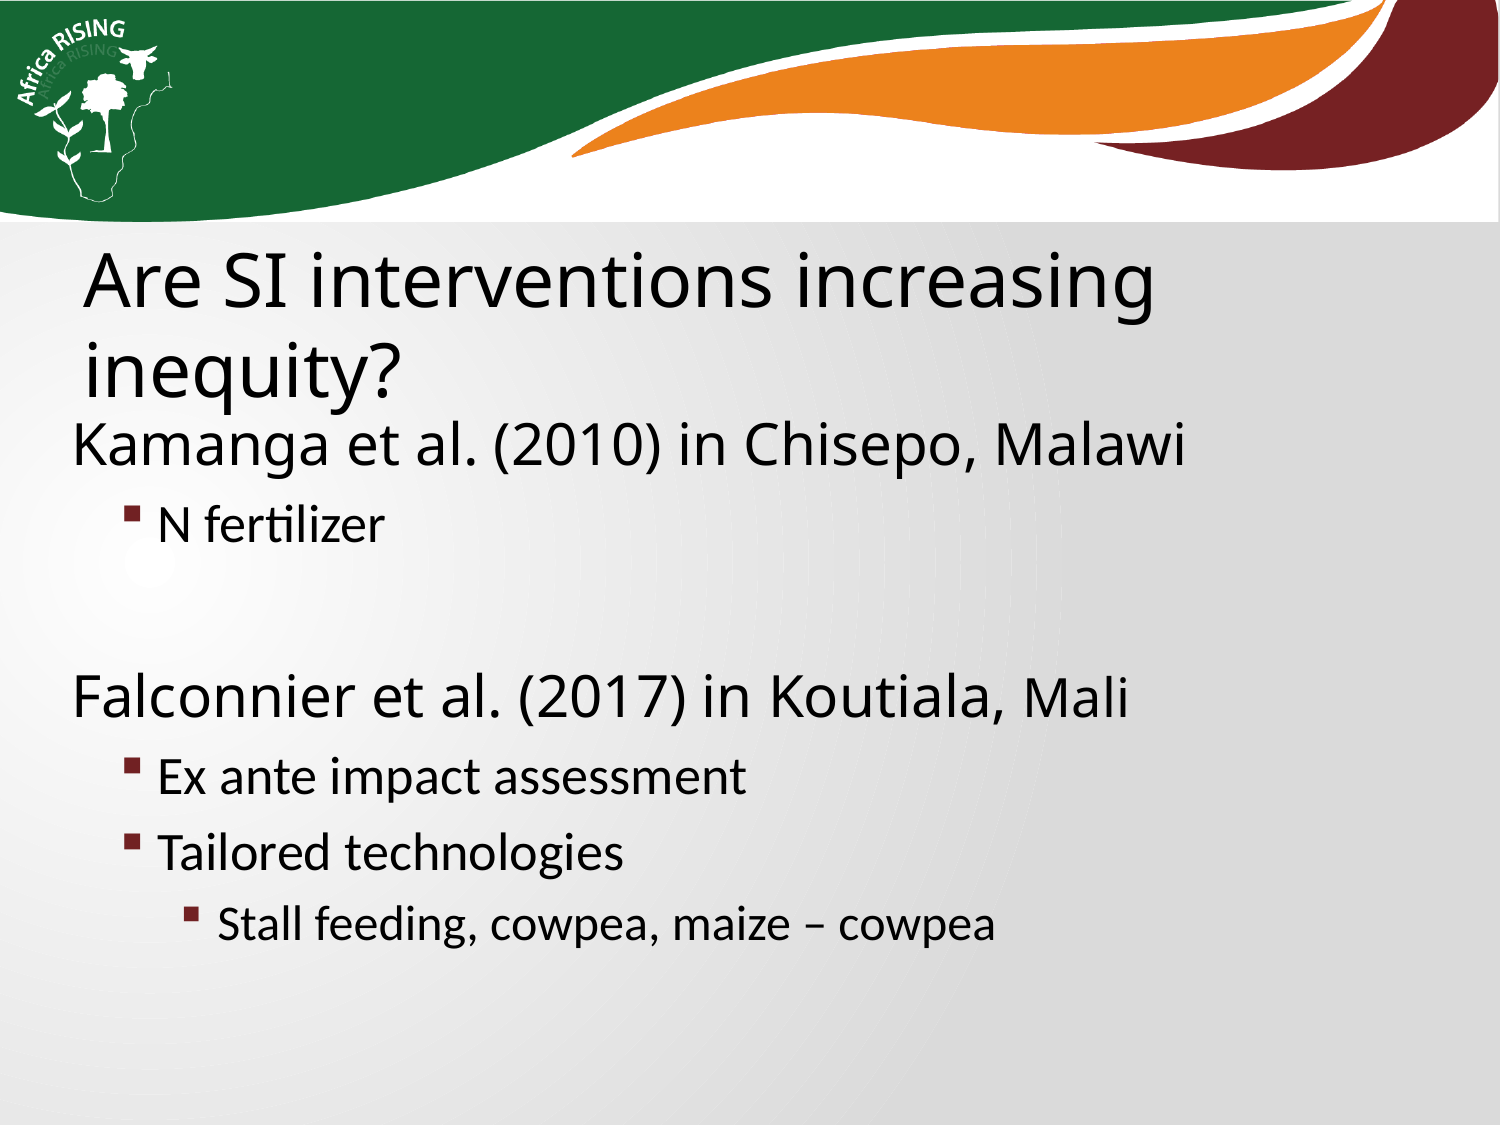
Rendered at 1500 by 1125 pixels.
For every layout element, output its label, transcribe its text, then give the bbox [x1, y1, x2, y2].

list Are SI interventions increasing inequity? [50, 224, 1463, 363]
list Kamanga et al. (2010) in Chisepo, Malawi N fertilizer Falconnier et al. (2017) in Koutiala, Mali Ex ante impact assessment Tailored technologies Stall feeding, cowpea, maize – cowpea [37, 399, 1463, 975]
picture [0, 0, 1499, 222]
